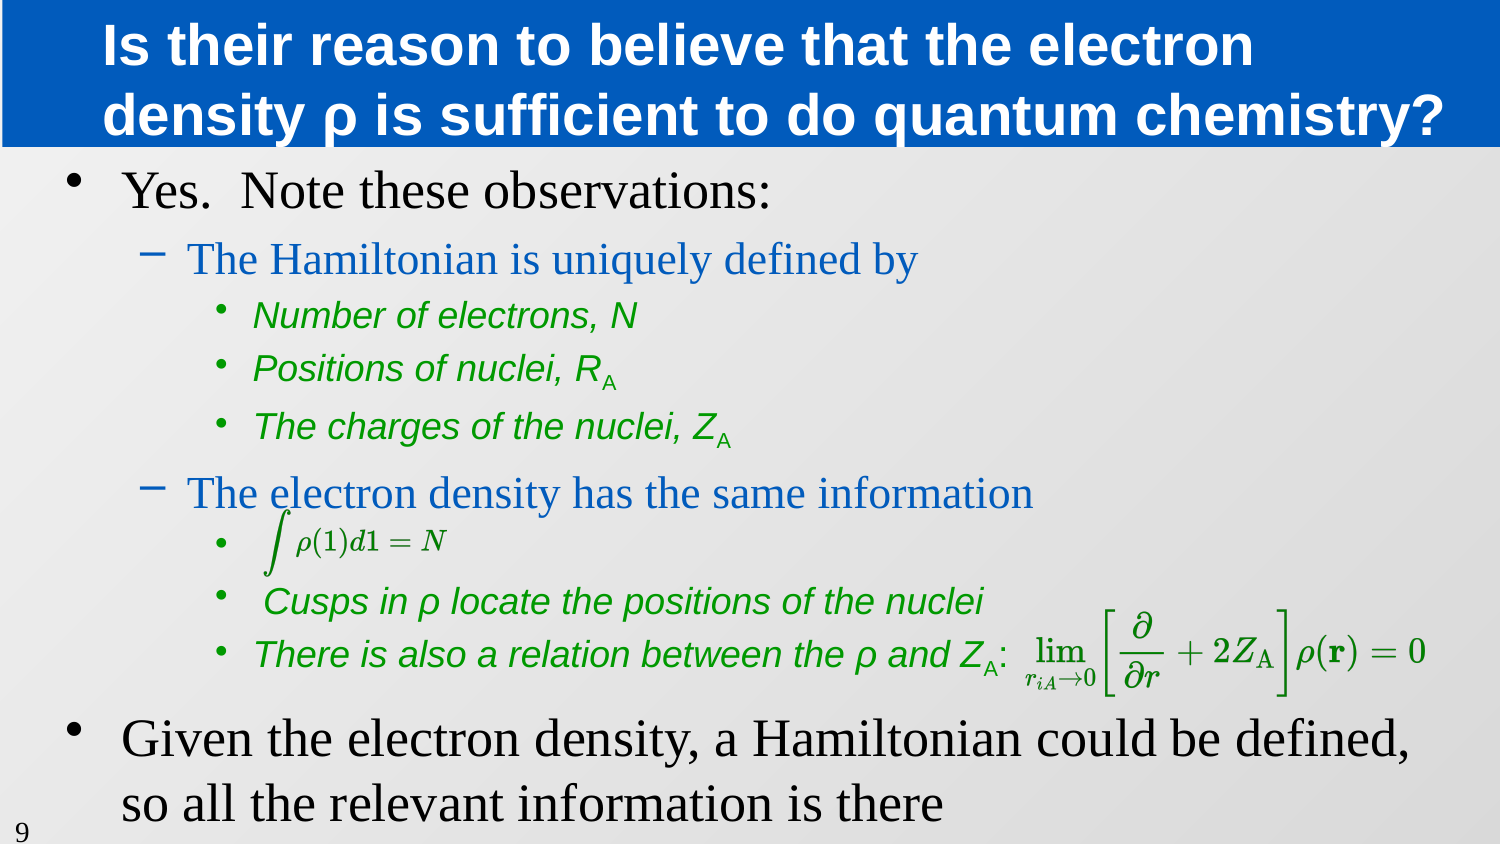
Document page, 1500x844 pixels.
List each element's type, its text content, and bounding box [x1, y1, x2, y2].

title Is their reason to believe that the electron density ρ is sufficient to do quantum chemistry? [87, 0, 1475, 146]
picture [1024, 609, 1426, 698]
slide_number 9 [0, 806, 101, 844]
list Yes. Note these observations: The Hamiltonian is uniquely defined by Number of electrons, N Positions of nuclei, RA The charges of the nuclei, ZA The electron density has the same information Cusps in ρ locate the positions of the nuclei There is also a relation between the ρ and ZA: Given the electron density, a Hamiltonian could be defined, so all the relevant information is there [49, 146, 1488, 735]
picture [262, 509, 447, 577]
